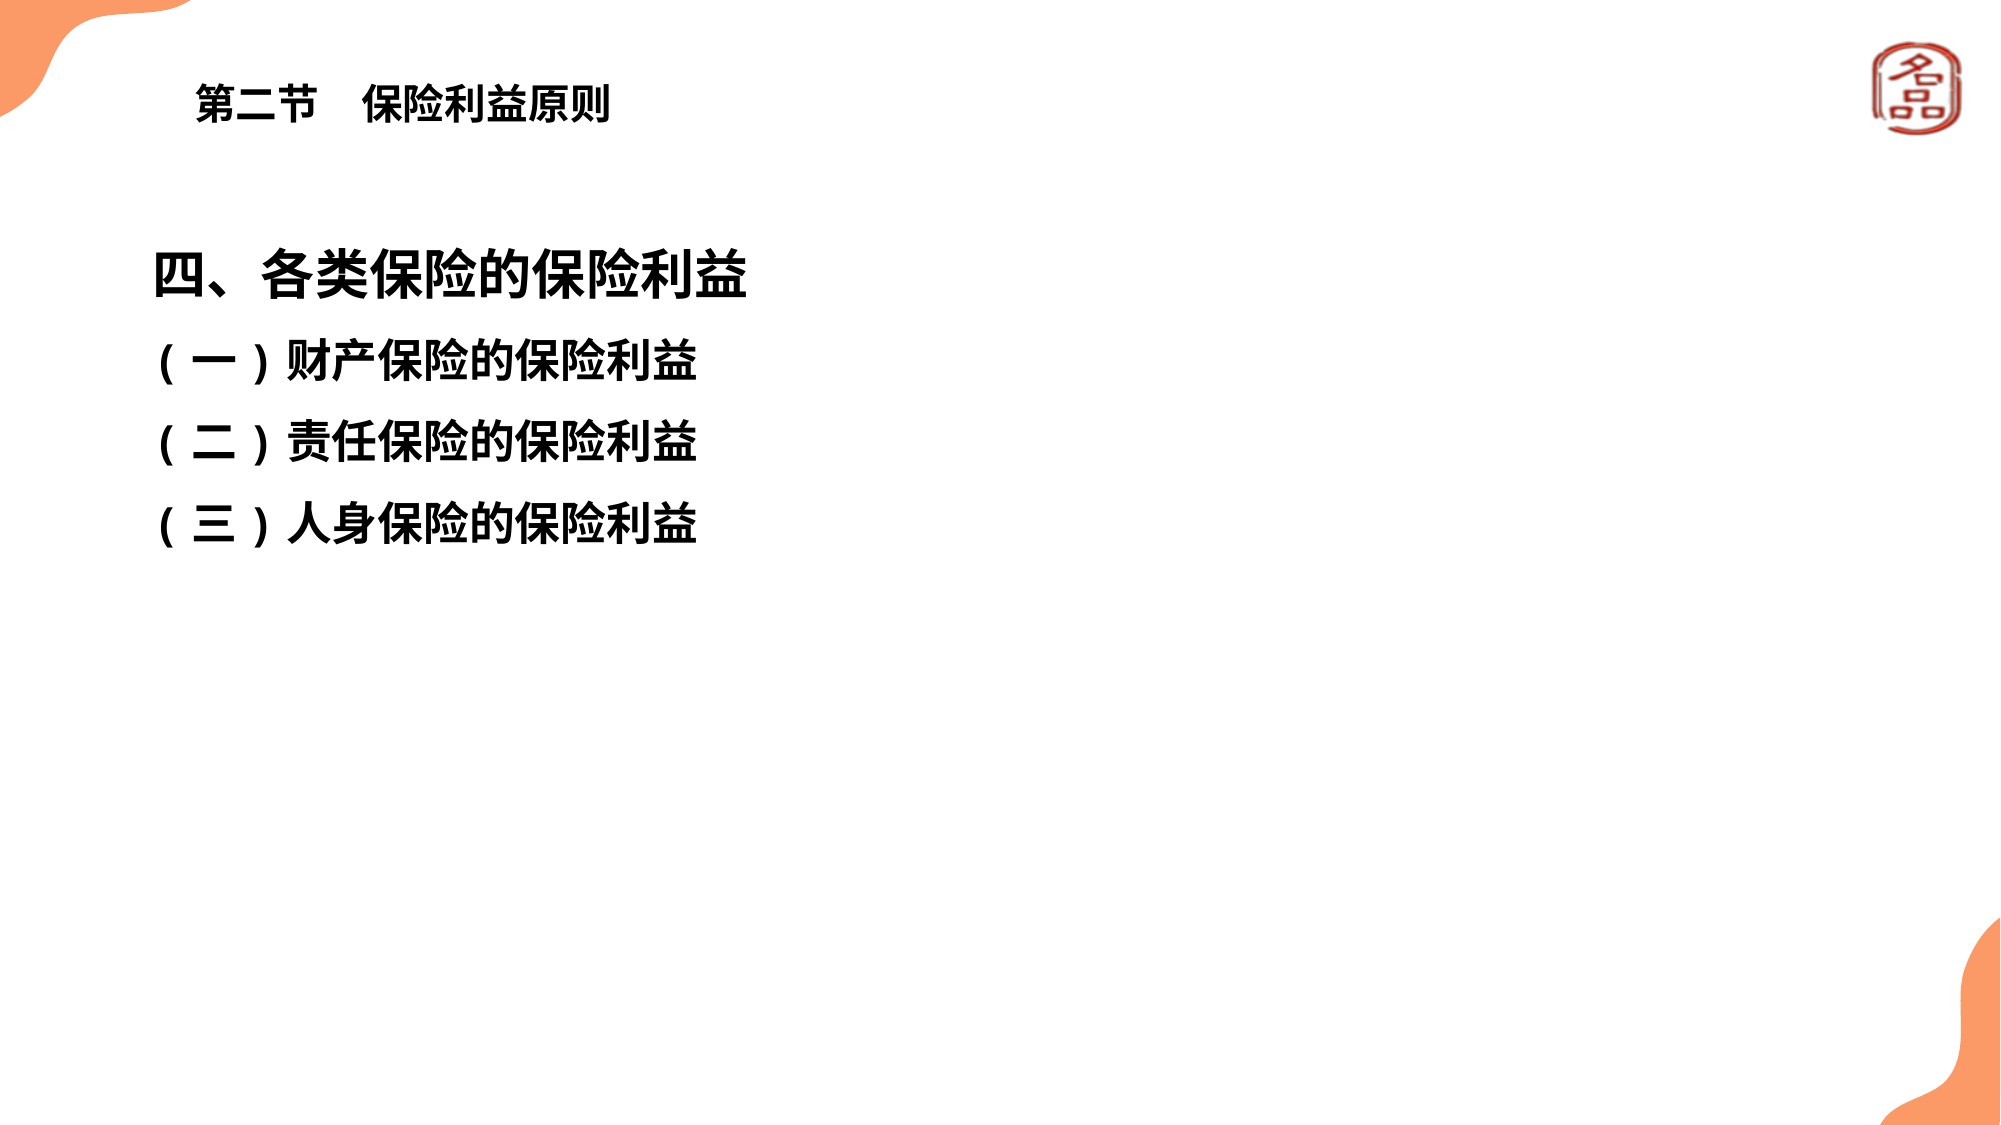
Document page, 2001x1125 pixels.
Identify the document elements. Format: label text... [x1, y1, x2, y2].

list 四、各类保险的保险利益 (一)财产保险的保险利益 (二)责任保险的保险利益 (三)人身保险的保险利益 [137, 217, 1863, 1031]
picture [1861, 10, 1990, 147]
title 第二节 保险利益原则 [137, 60, 1863, 152]
